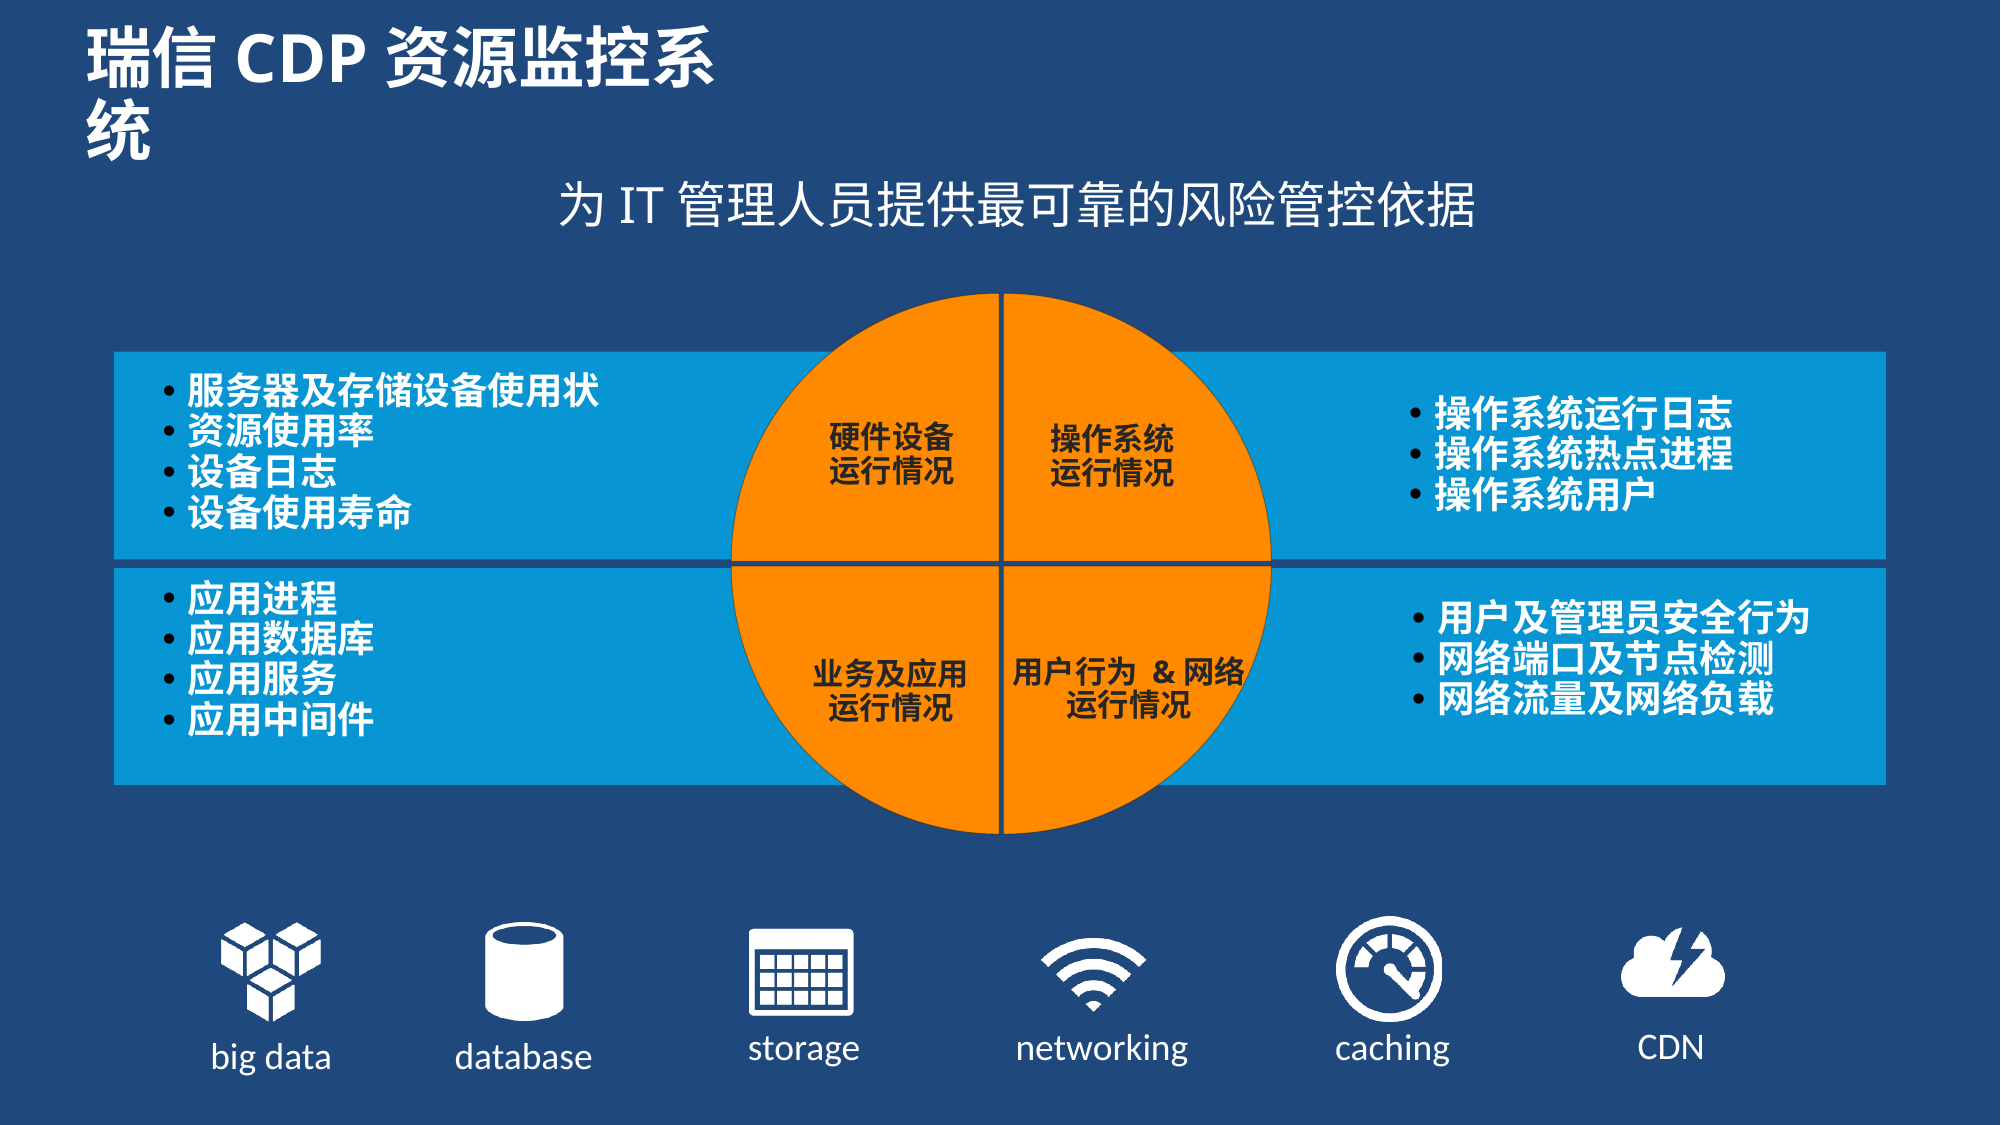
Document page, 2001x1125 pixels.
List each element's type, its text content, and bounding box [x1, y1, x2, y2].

text_box 为IT管理人员提供最可靠的风险管控依据 [542, 134, 1519, 281]
text_box [731, 566, 1000, 835]
text_box [1003, 293, 1272, 562]
text_box 操作系统 运行情况 [1050, 423, 1218, 482]
picture [749, 918, 854, 1024]
picture [218, 918, 324, 1024]
text_box [113, 351, 831, 560]
text_box 用户行为 &网络 运行情况 [1034, 656, 1224, 711]
text_box [731, 293, 1000, 562]
text_box big data [195, 1024, 348, 1085]
text_box caching [1320, 1015, 1466, 1076]
picture [1336, 916, 1442, 1022]
title 瑞信CDP资源监控系统 [70, 24, 790, 171]
text_box [113, 568, 844, 786]
text_box 硬件设备 运行情况 [789, 421, 955, 500]
text_box storage [733, 1015, 876, 1075]
text_box networking [1000, 1015, 1204, 1076]
text_box [1171, 351, 1886, 560]
text_box [1158, 568, 1886, 786]
text_box 用户及管理员安全行为 网络端口及节点检测 网络流量及网络负载 [1397, 586, 1856, 734]
text_box [1003, 566, 1272, 835]
text_box 服务器及存储设备使用状 资源使用率 设备日志 设备使用寿命 [147, 360, 706, 546]
picture [1041, 922, 1147, 1028]
picture [471, 918, 577, 1024]
text_box 应用进程 应用数据库 应用服务 应用中间件 [147, 587, 564, 734]
text_box 业务及应用 运行情况 [807, 658, 975, 717]
text_box CDN [1622, 1015, 1720, 1075]
text_box database [439, 1024, 609, 1085]
text_box 操作系统运行日志 操作系统热点进程 操作系统用户 [1393, 382, 1811, 529]
picture [1620, 909, 1726, 1015]
